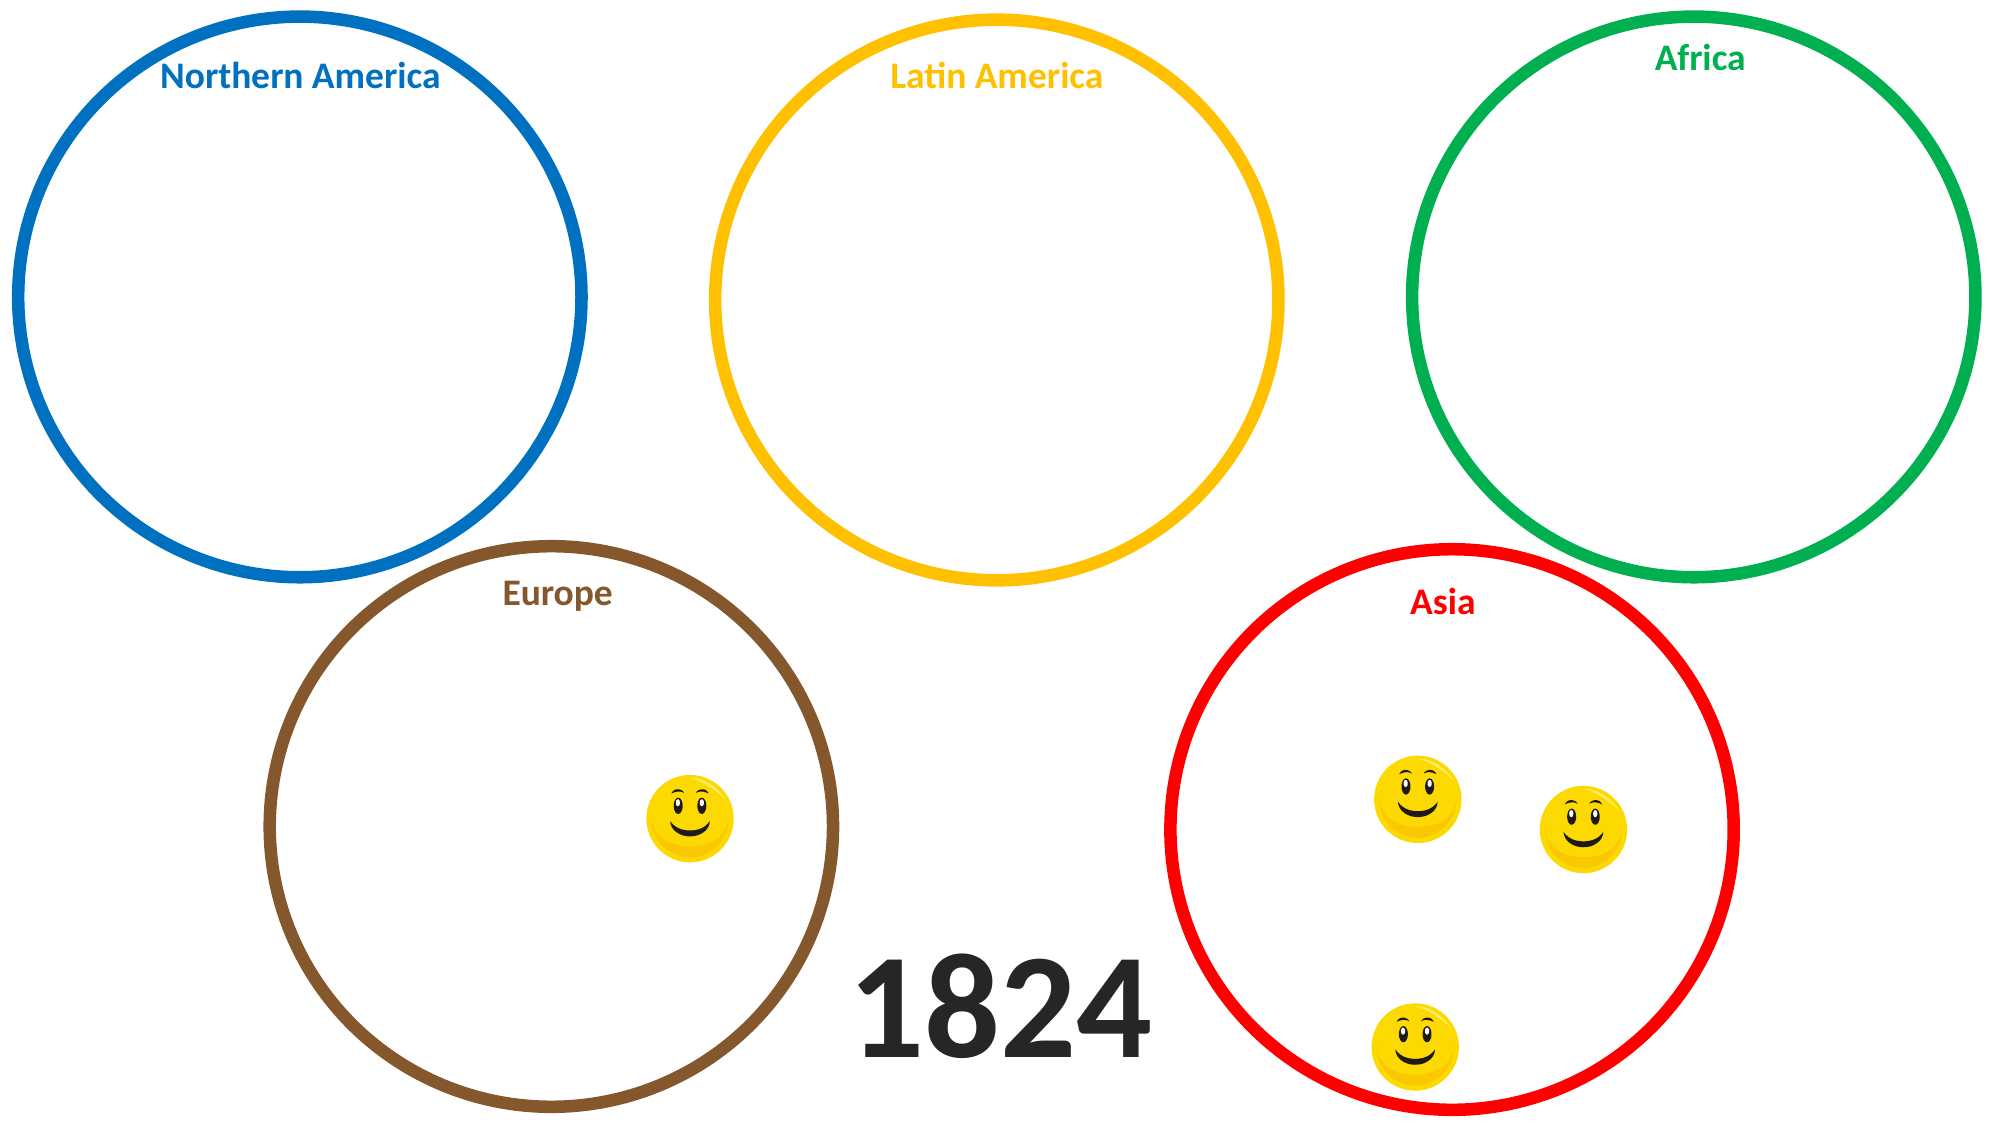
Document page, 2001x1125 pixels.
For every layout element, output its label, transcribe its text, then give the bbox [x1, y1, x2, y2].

text_box Europe [488, 560, 647, 621]
picture [1539, 785, 1628, 874]
text_box [1411, 15, 1977, 579]
picture [646, 774, 734, 863]
text_box Africa [1640, 25, 1788, 86]
text_box [268, 545, 835, 1108]
text_box [714, 46, 1280, 582]
text_box Northern America [145, 43, 497, 104]
text_box [1169, 548, 1735, 1111]
picture [1371, 1003, 1459, 1091]
text_box [178, 15, 422, 43]
text_box [881, 18, 1112, 43]
text_box 1824 [820, 900, 1181, 1095]
picture [1374, 755, 1462, 843]
text_box Asia [1395, 569, 1493, 630]
text_box Latin America [875, 43, 1122, 104]
text_box [17, 61, 583, 579]
